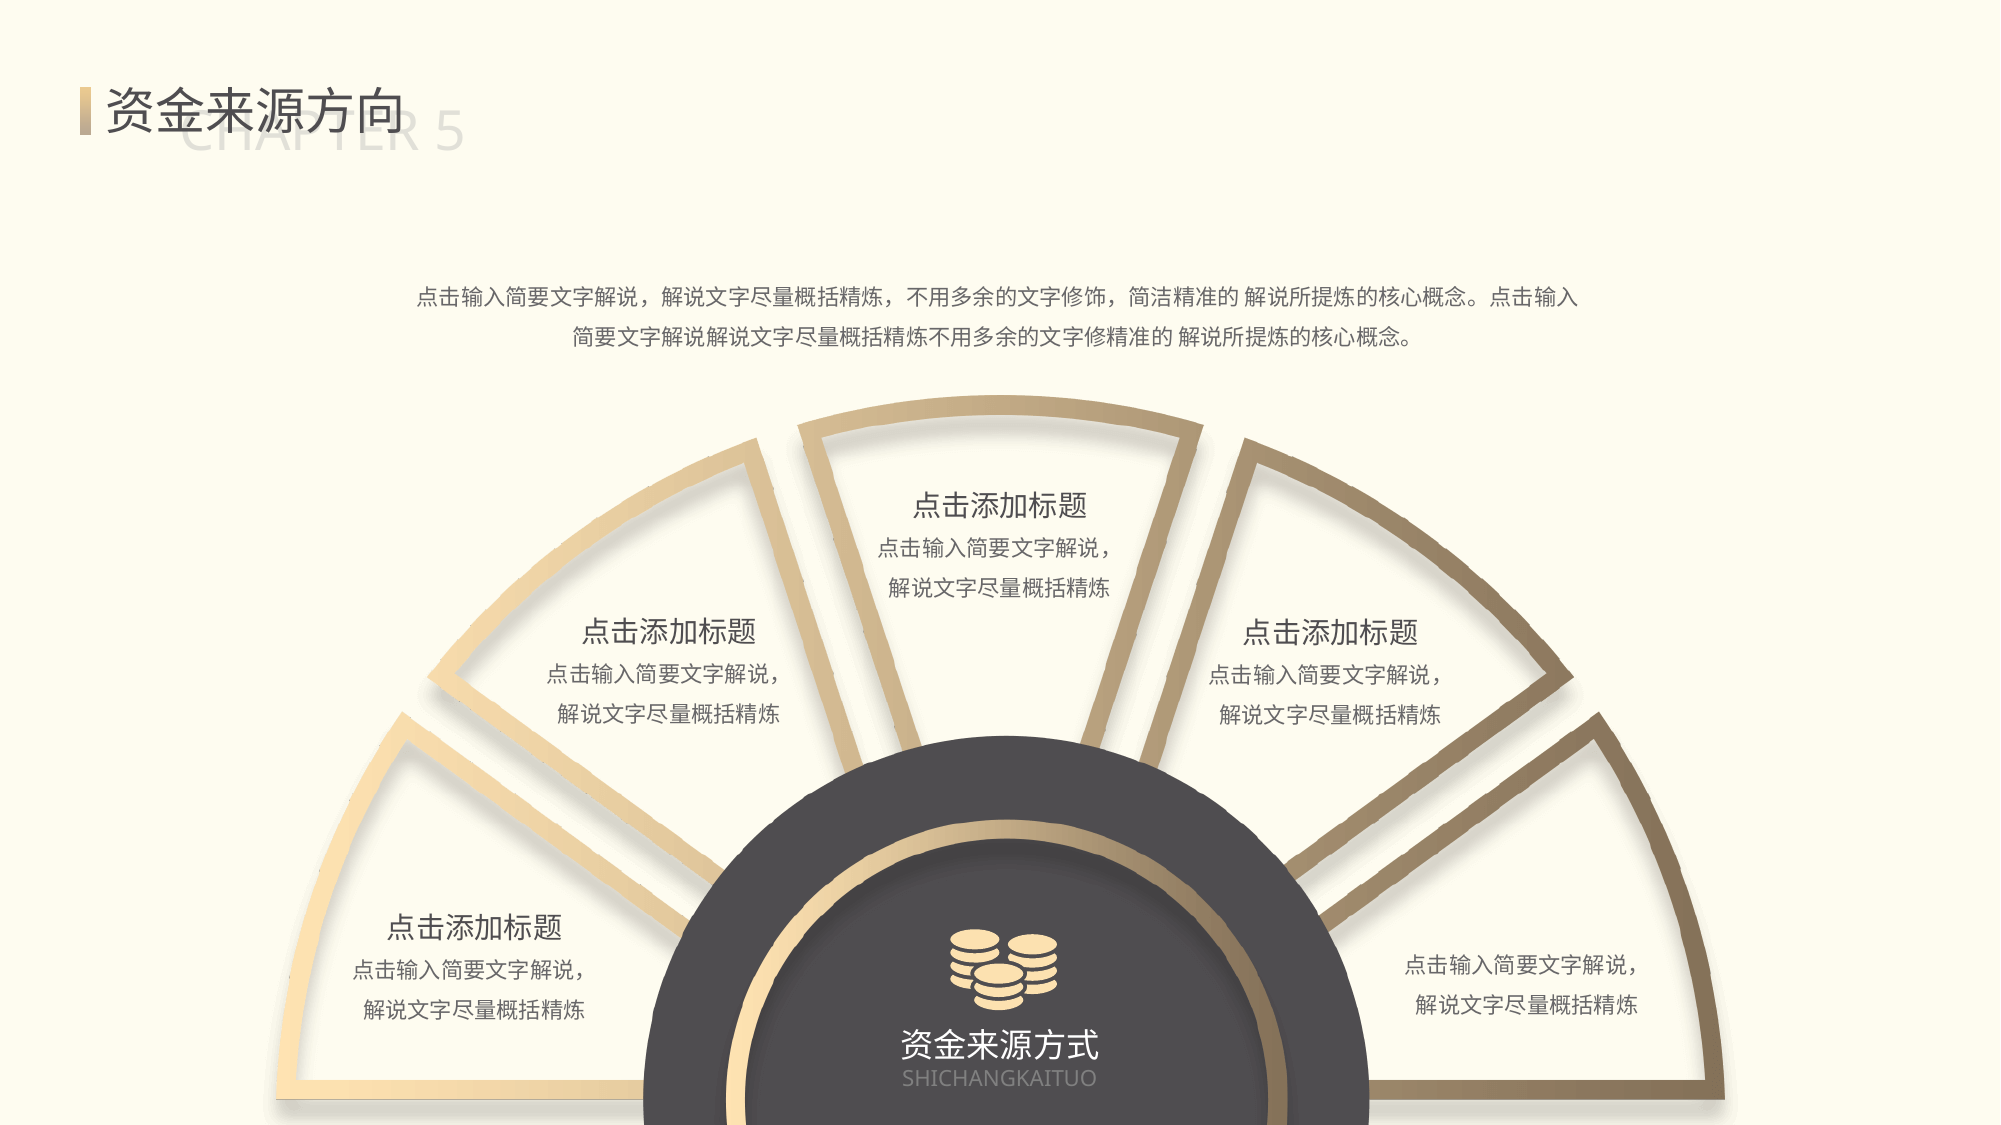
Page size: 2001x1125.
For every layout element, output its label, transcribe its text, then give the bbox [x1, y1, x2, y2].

picture [259, 395, 1741, 1125]
text_box CHAPTER 5 [164, 87, 482, 170]
text_box 资金来源方向 [90, 72, 420, 147]
picture [80, 87, 91, 136]
text_box 点击输入简要文字解说，解说文字尽量概括精炼，不用多余的文字修饰，简洁精准的 解说所提炼的核心概念。点击输入简要文字解说解说文字尽量概括精炼不用多余的文字修精准的 解说所提炼的核心概念。 [399, 262, 1597, 393]
